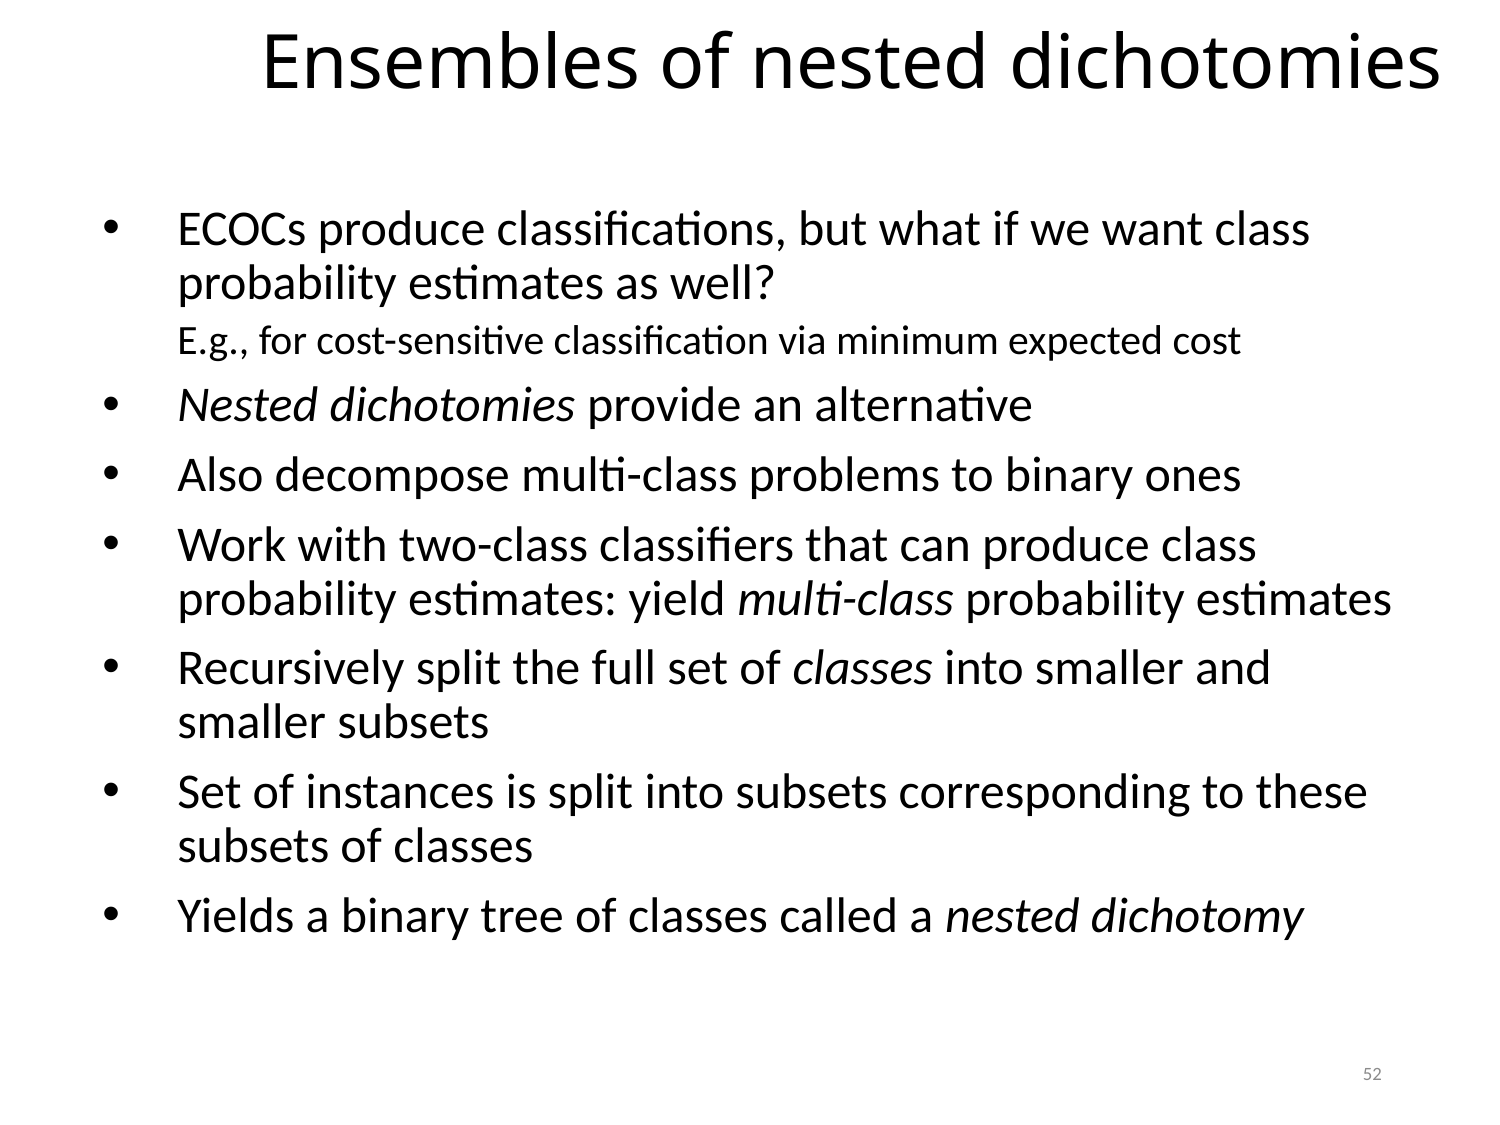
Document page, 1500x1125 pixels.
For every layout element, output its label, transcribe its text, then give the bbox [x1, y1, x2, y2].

list ECOCs produce classifications, but what if we want class probability estimates as well? E.g., for cost-sensitive classification via minimum expected cost Nested dichotomies provide an alternative Also decompose multi-class problems to binary ones Work with two-class classifiers that can produce class probability estimates: yield multi-class probability estimates Recursively split the full set of classes into smaller and smaller subsets Set of instances is split into subsets corresponding to these subsets of classes Yields a binary tree of classes called a nested dichotomy [87, 194, 1446, 988]
title Ensembles of nested dichotomies [245, 0, 1500, 159]
slide_number 52 [1059, 1042, 1397, 1103]
